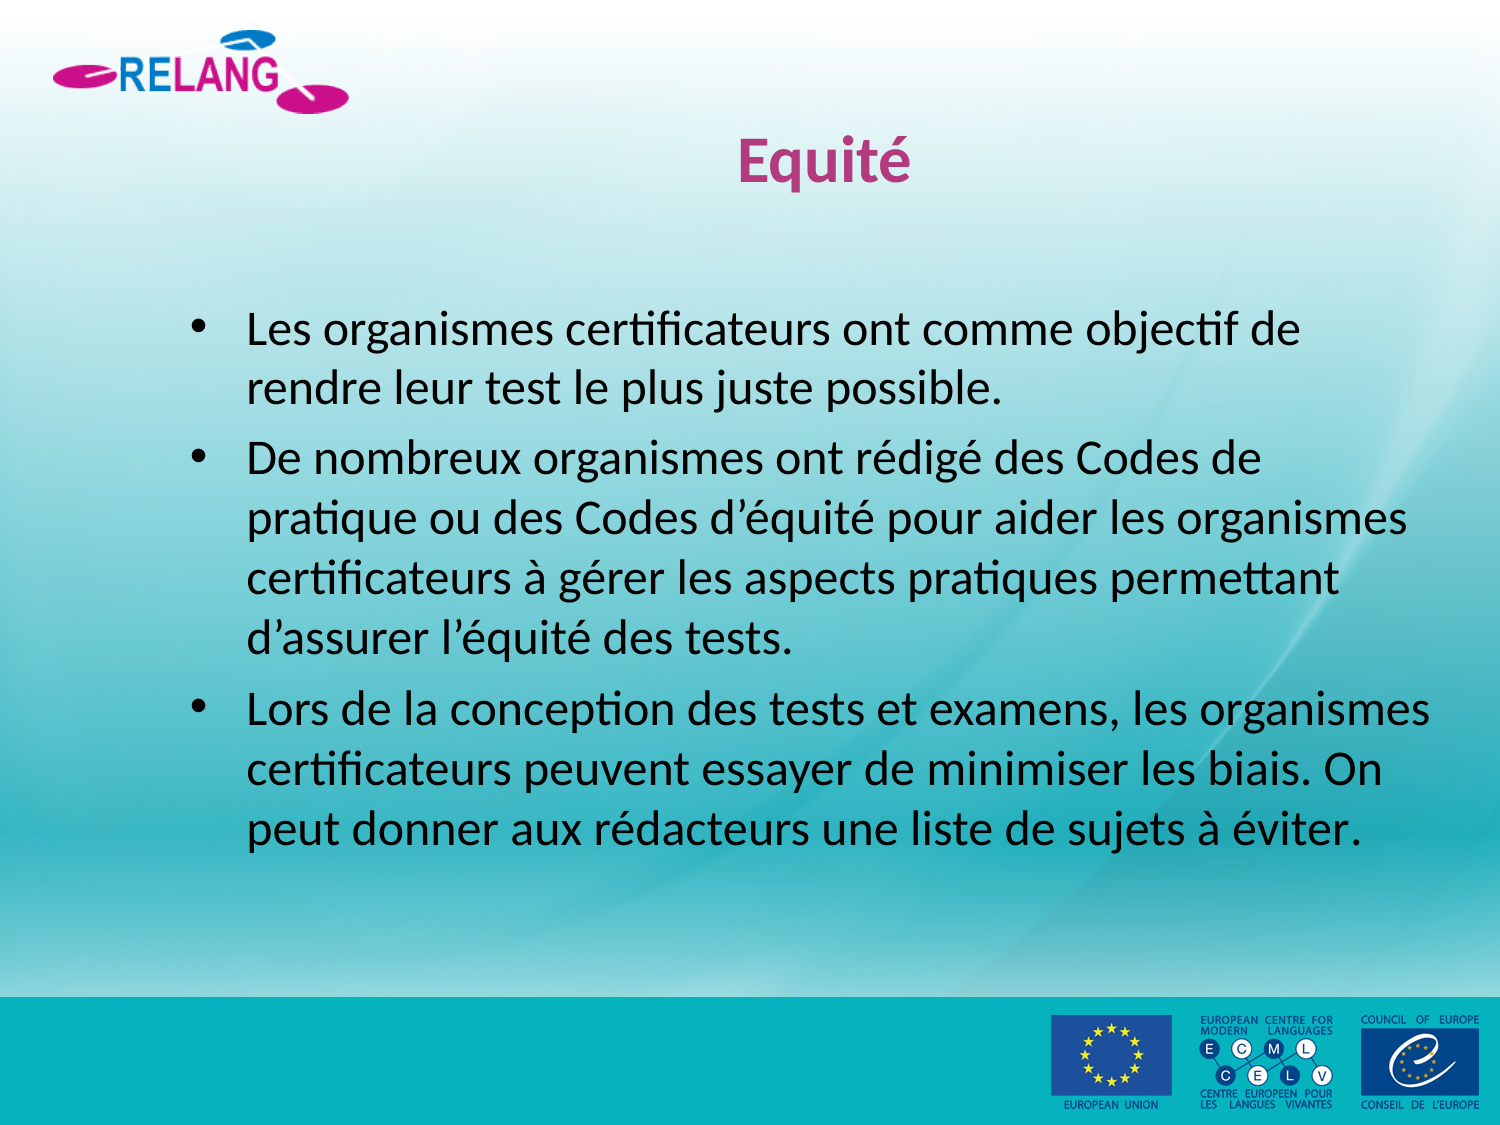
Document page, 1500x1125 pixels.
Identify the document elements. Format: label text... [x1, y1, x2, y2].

picture [0, 0, 1500, 1125]
list Les organismes certificateurs ont comme objectif de rendre leur test le plus juste possible. De nombreux organismes ont rédigé des Codes de pratique ou des Codes d’équité pour aider les organismes certificateurs à gérer les aspects pratiques permettant d’assurer l’équité des tests. Lors de la conception des tests et examens, les organismes certificateurs peuvent essayer de minimiser les biais. On peut donner aux rédacteurs une liste de sujets à éviter. [174, 287, 1450, 863]
title Equité [150, 62, 1500, 250]
